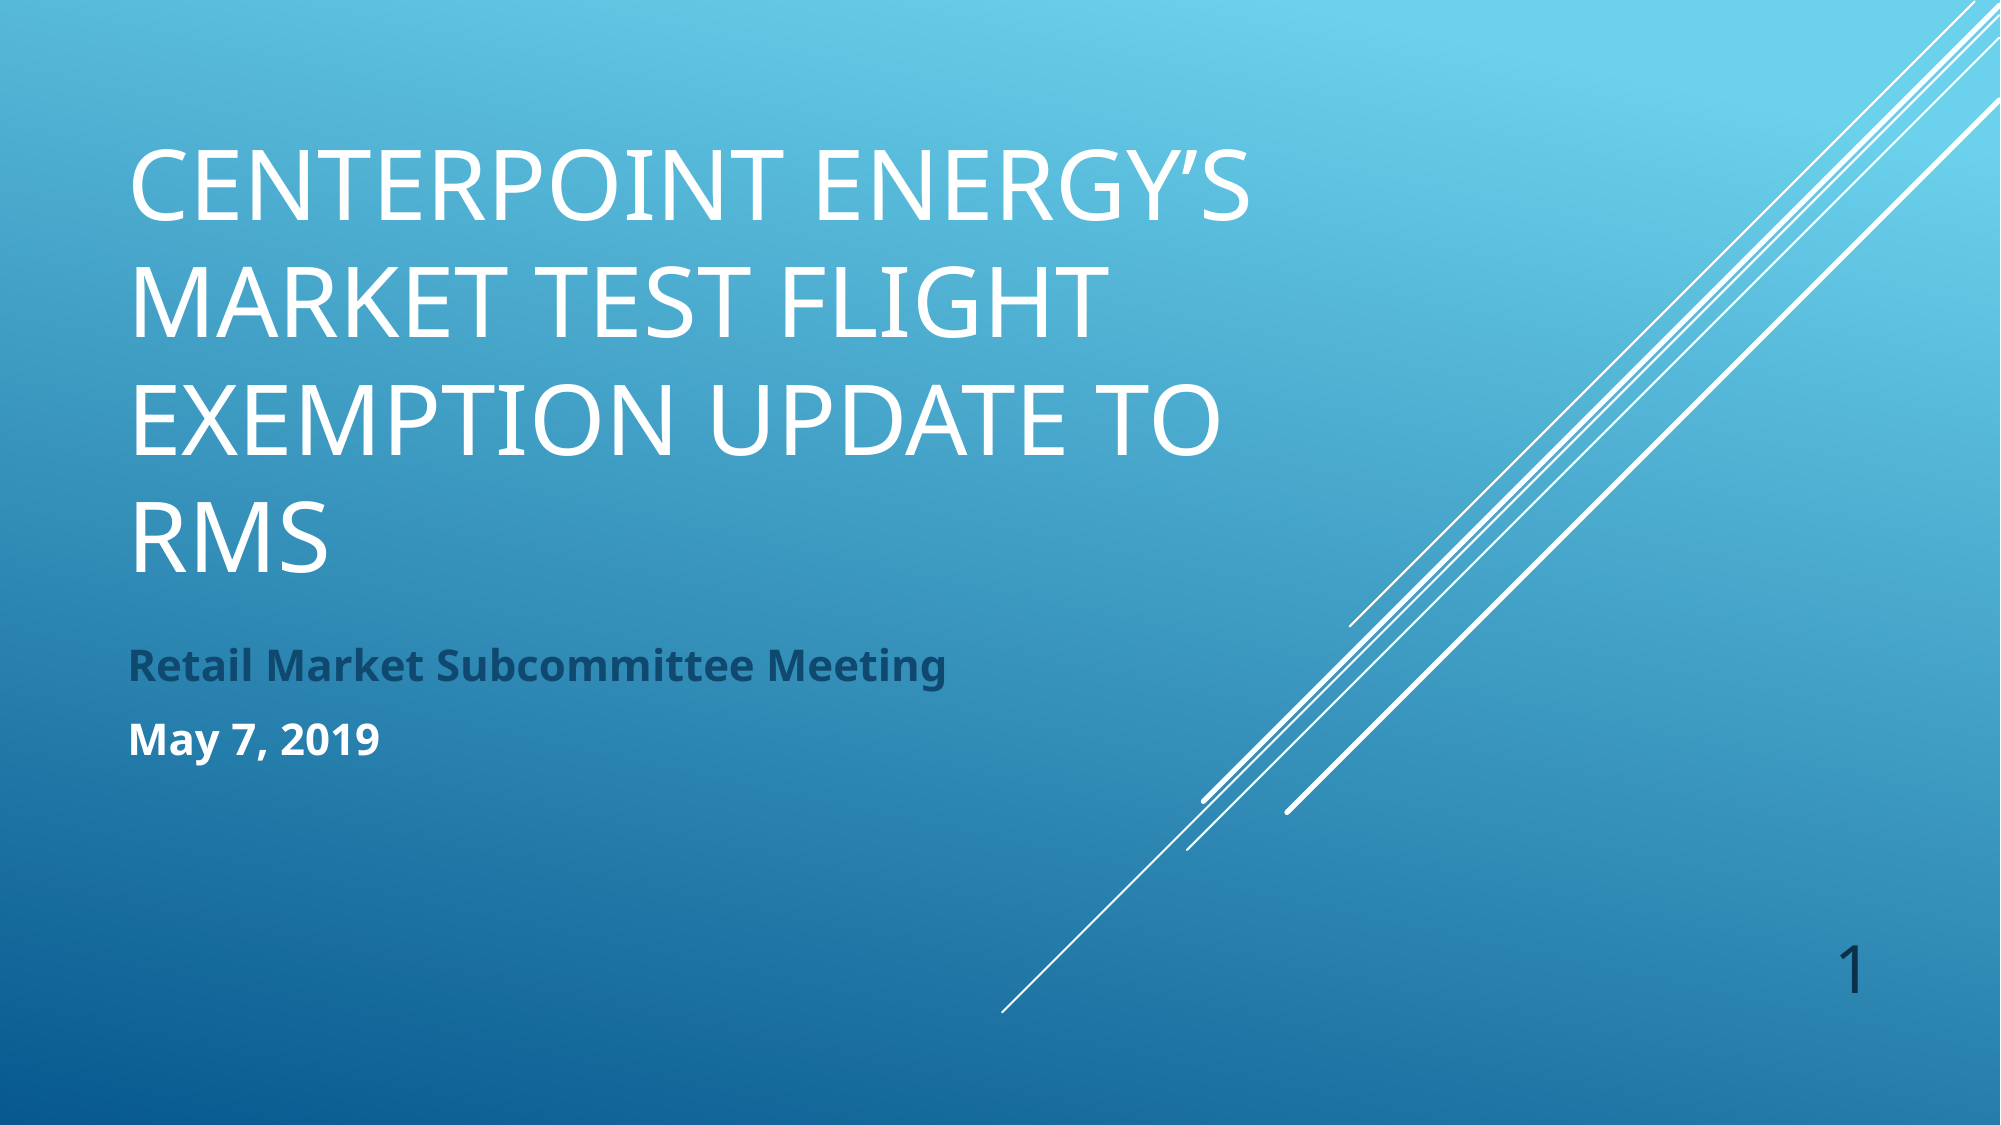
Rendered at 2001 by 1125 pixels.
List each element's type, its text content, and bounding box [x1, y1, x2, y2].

slide_number 1 [1700, 915, 1888, 1025]
title CenterPoint Energy’s Market Test Flight Exemption Update to RMS [112, 112, 1425, 600]
subtitle Retail Market Subcommittee Meeting May 7, 2019 [112, 630, 1163, 950]
